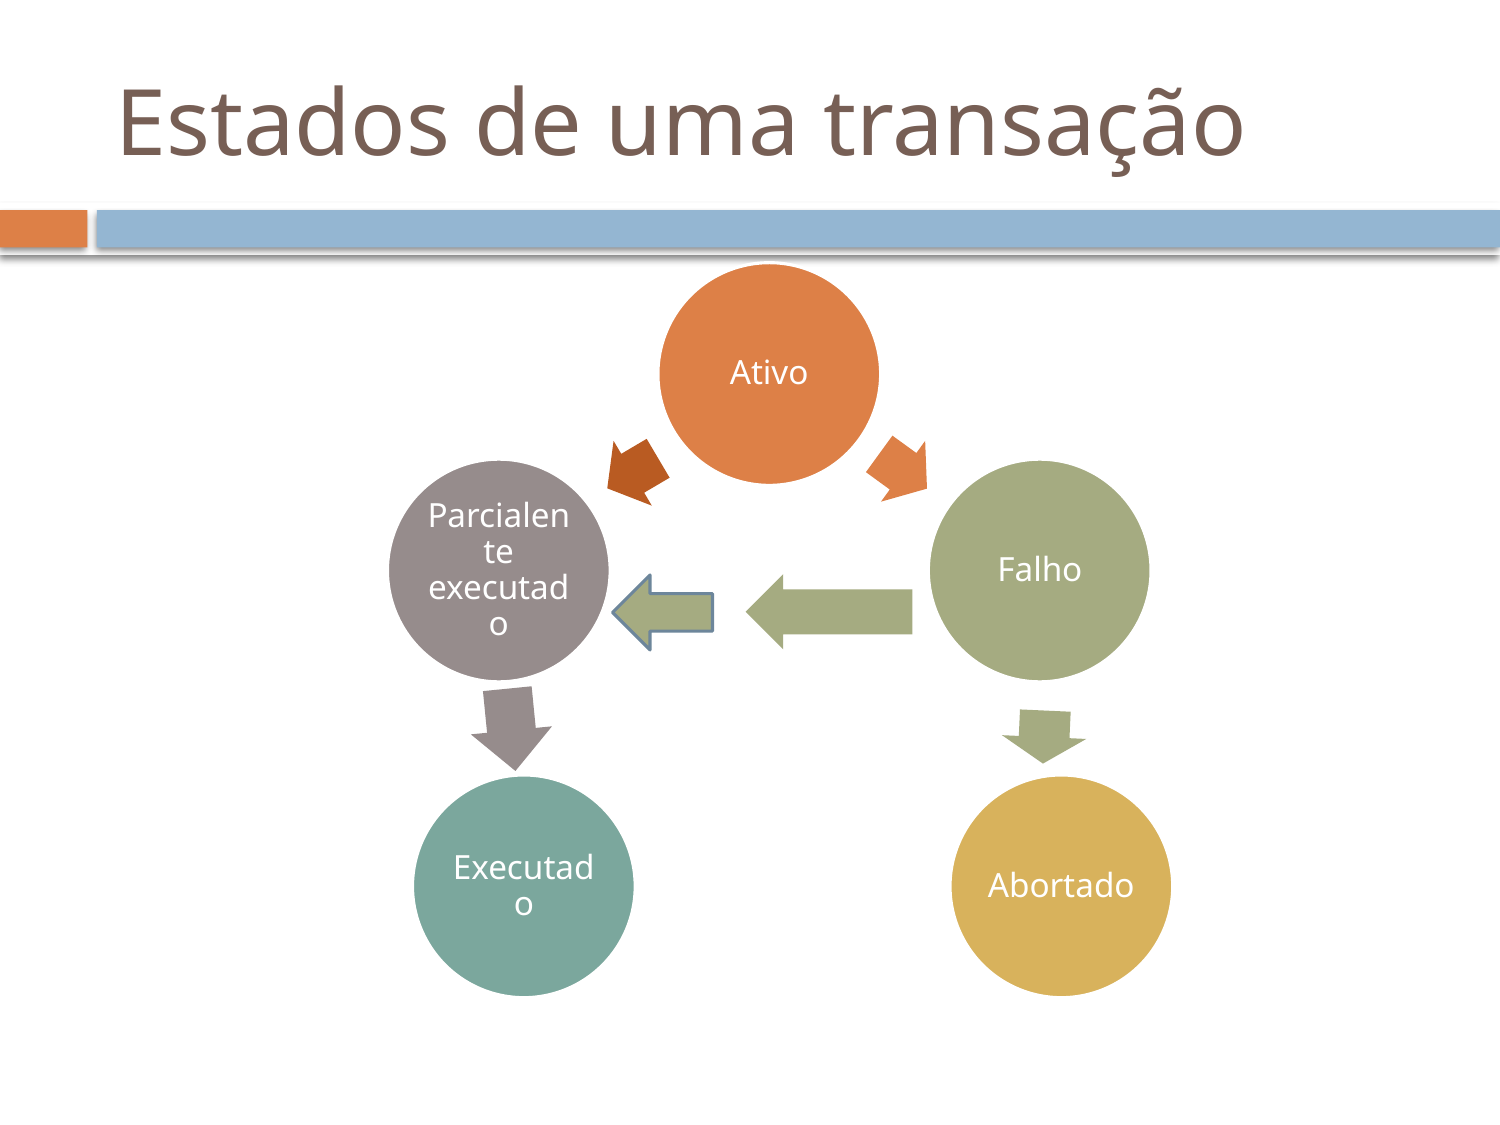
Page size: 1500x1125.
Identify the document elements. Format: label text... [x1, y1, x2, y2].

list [100, 262, 1439, 1001]
title Estados de uma transação [100, 37, 1438, 200]
